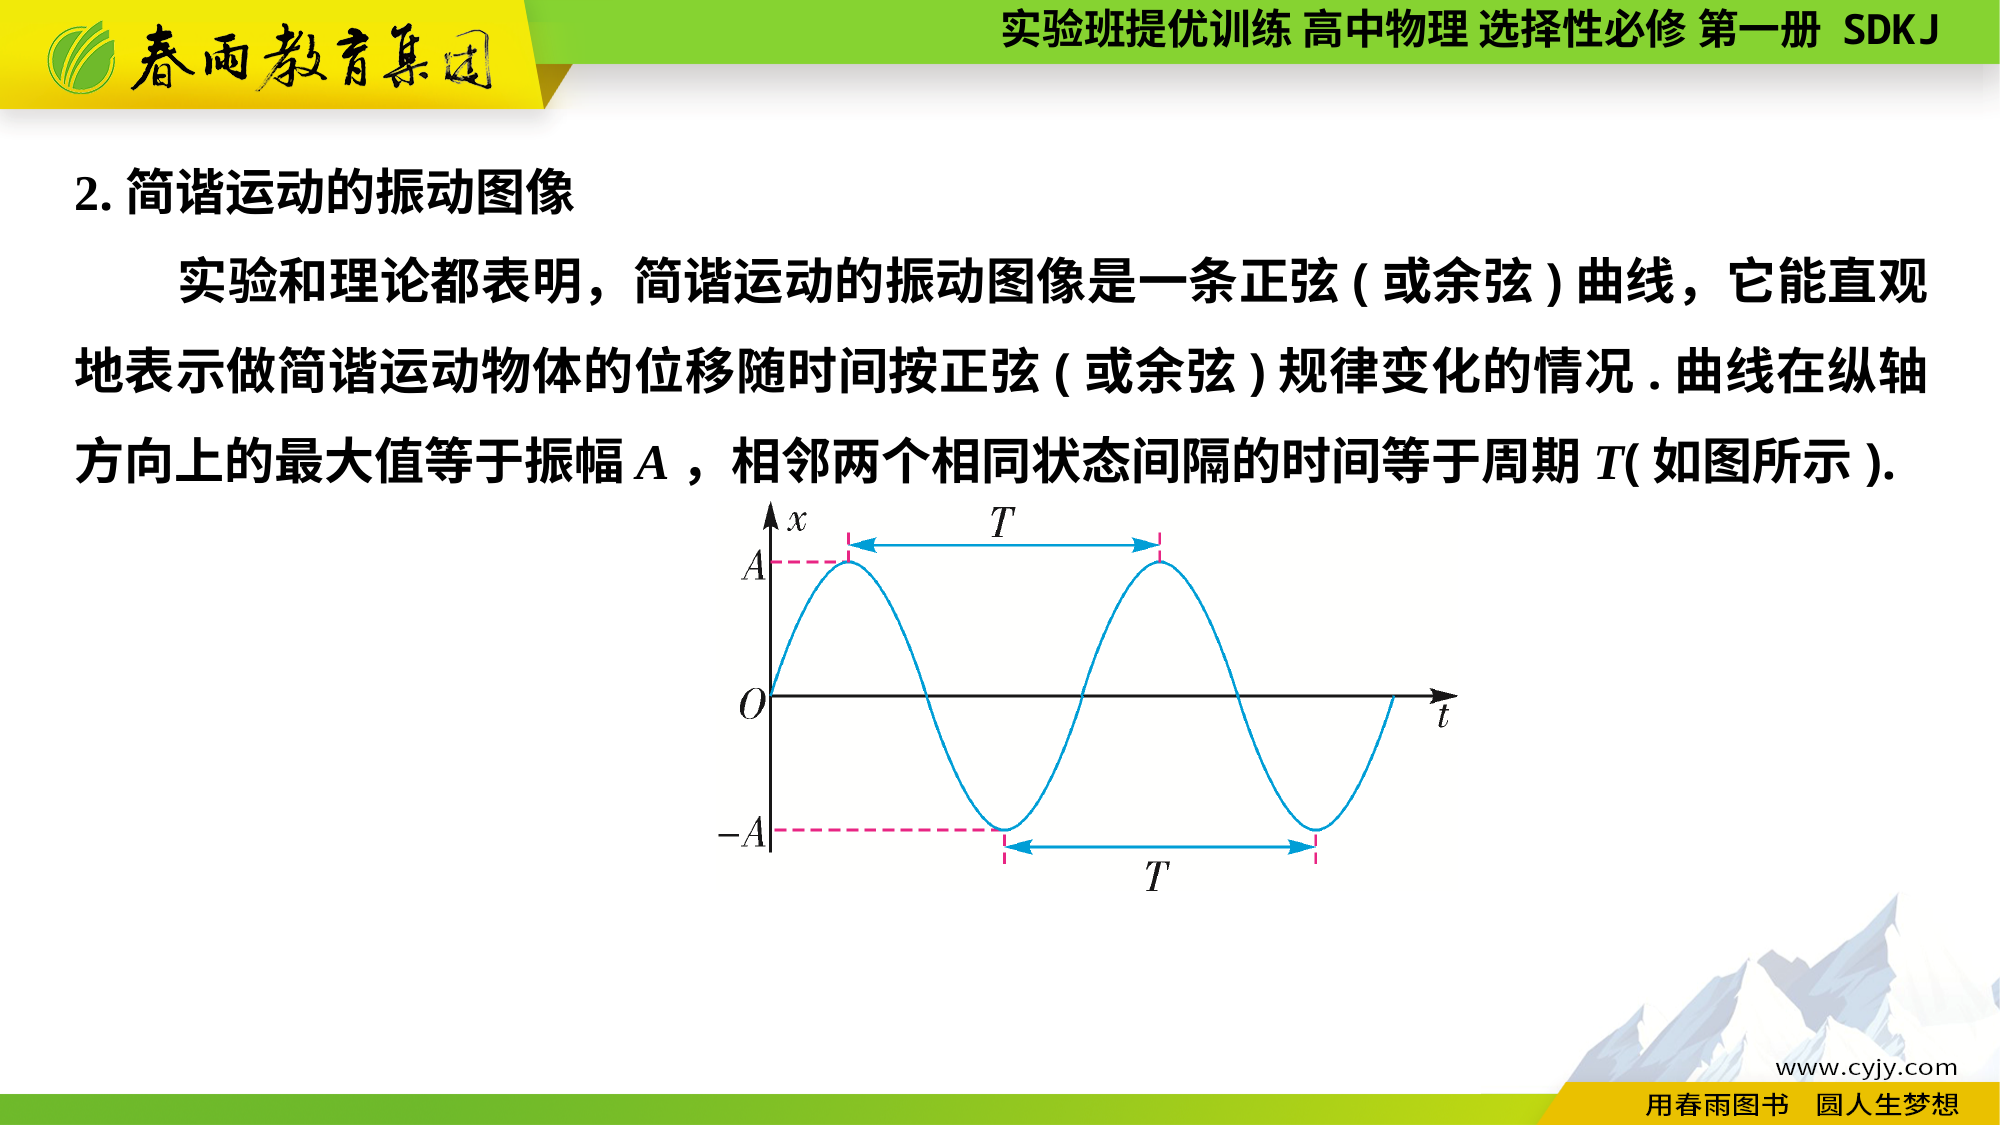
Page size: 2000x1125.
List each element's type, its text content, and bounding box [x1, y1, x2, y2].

list 2.简谐运动的振动图像 实验和理论都表明，简谐运动的振动图像是一条正弦(或余弦)曲线，它能直观地表示做简谐运动物体的位移随时间按正弦(或余弦)规律变化的情况.曲线在纵轴方向上的最大值等于振幅A，相邻两个相同状态间隔的时间等于周期T(如图所示). [59, 122, 1944, 502]
picture [0, 0, 2000, 1125]
